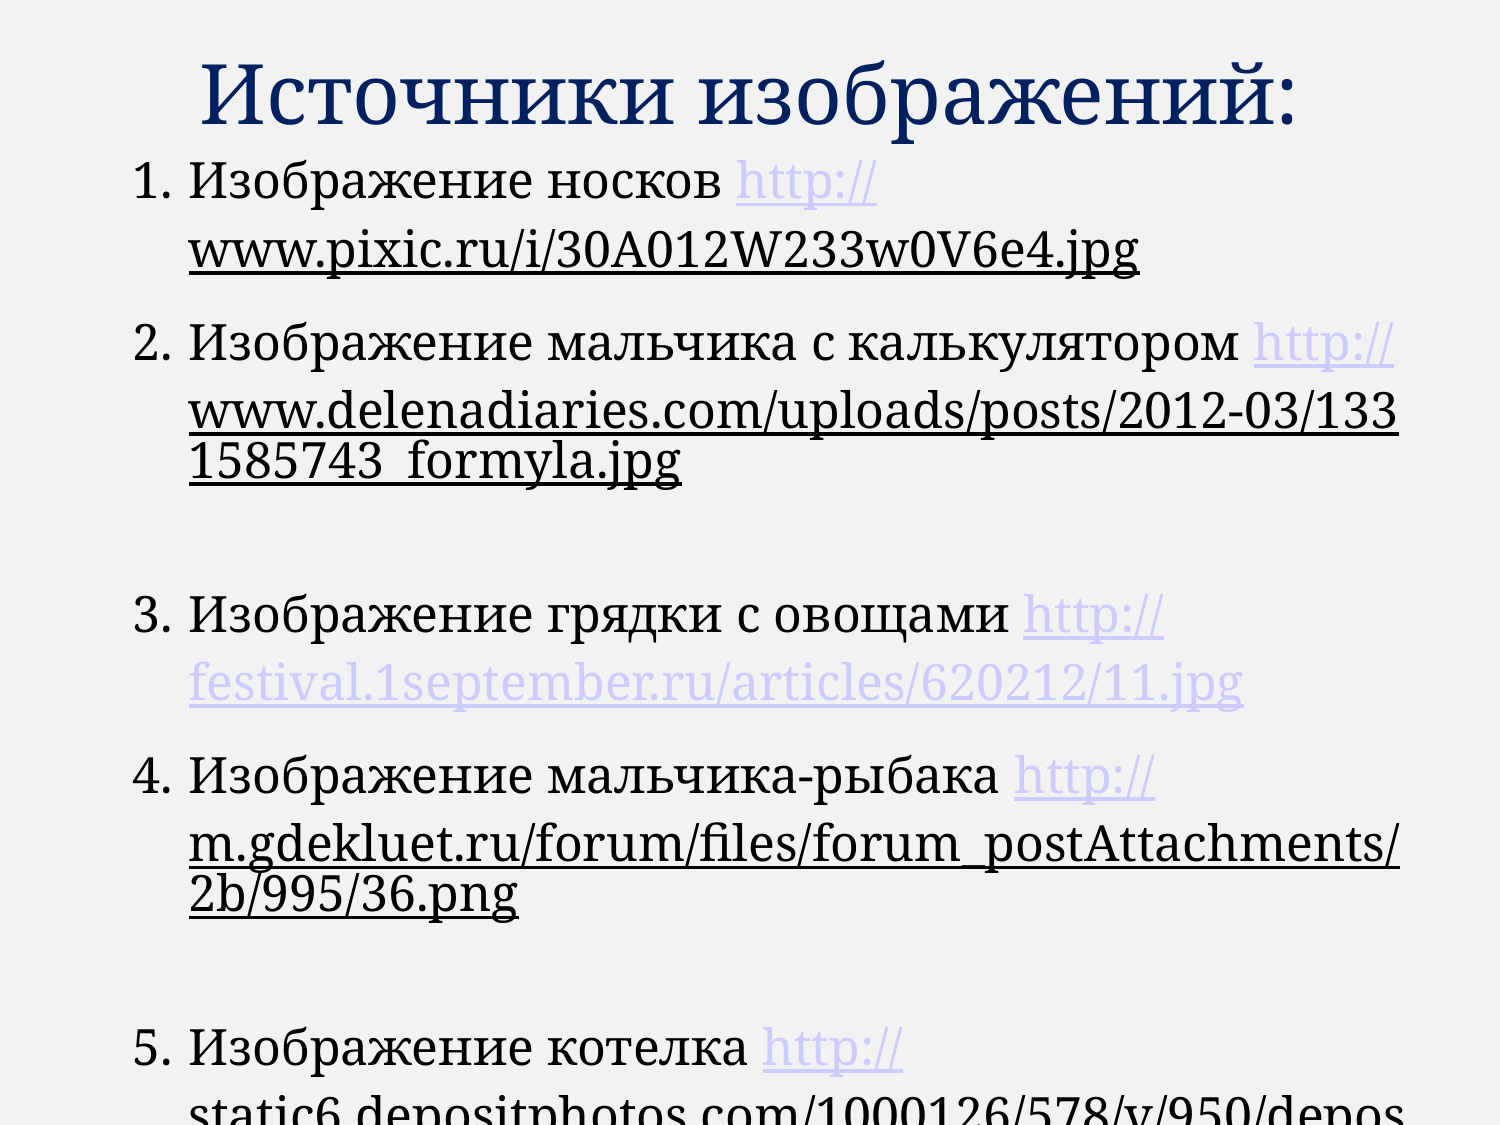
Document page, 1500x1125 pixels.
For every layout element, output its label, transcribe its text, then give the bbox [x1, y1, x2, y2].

title Источники изображений: [75, 44, 1425, 149]
text_box Изображение носков http://www.pixic.ru/i/30A012W233w0V6e4.jpg Изображение мальчика с калькулятором http://www.delenadiaries.com/uploads/posts/2012-03/1331585743_formyla.jpg Изображение грядки с овощами http://festival.1september.ru/articles/620212/11.jpg Изображение мальчика-рыбака http://m.gdekluet.ru/forum/files/forum_postAttachments/2b/995/36.png Изображение котелка http://static6.depositphotos.com/1000126/578/v/950/depositphotos_5788550-Day-touristic-campfire-and-kettle-with-food.jpg [117, 141, 1429, 1119]
